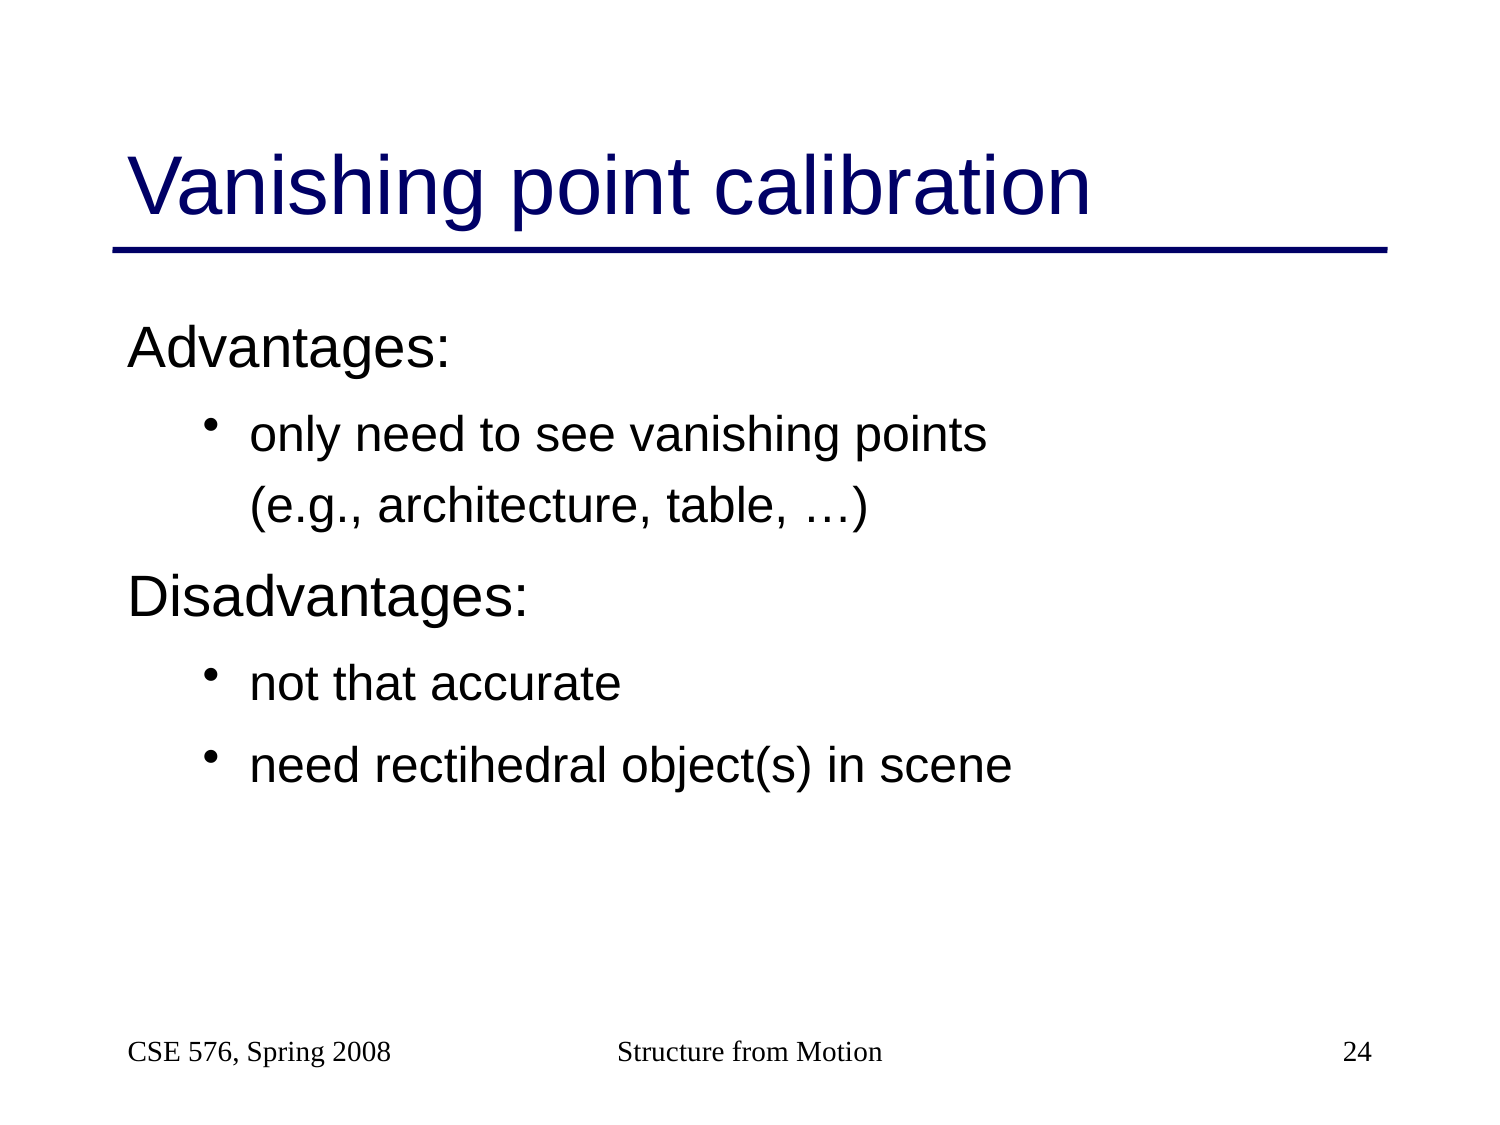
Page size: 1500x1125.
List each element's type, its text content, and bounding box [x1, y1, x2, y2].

footer Structure from Motion [450, 1025, 1050, 1100]
slide_number 24 [1074, 1025, 1388, 1100]
list Advantages: only need to see vanishing points (e.g., architecture, table, …) Disadvantages: not that accurate need rectihedral object(s) in scene [112, 287, 1388, 1000]
title Vanishing point calibration [112, 99, 1388, 263]
slide_number CSE 576, Spring 2008 [112, 1025, 425, 1100]
